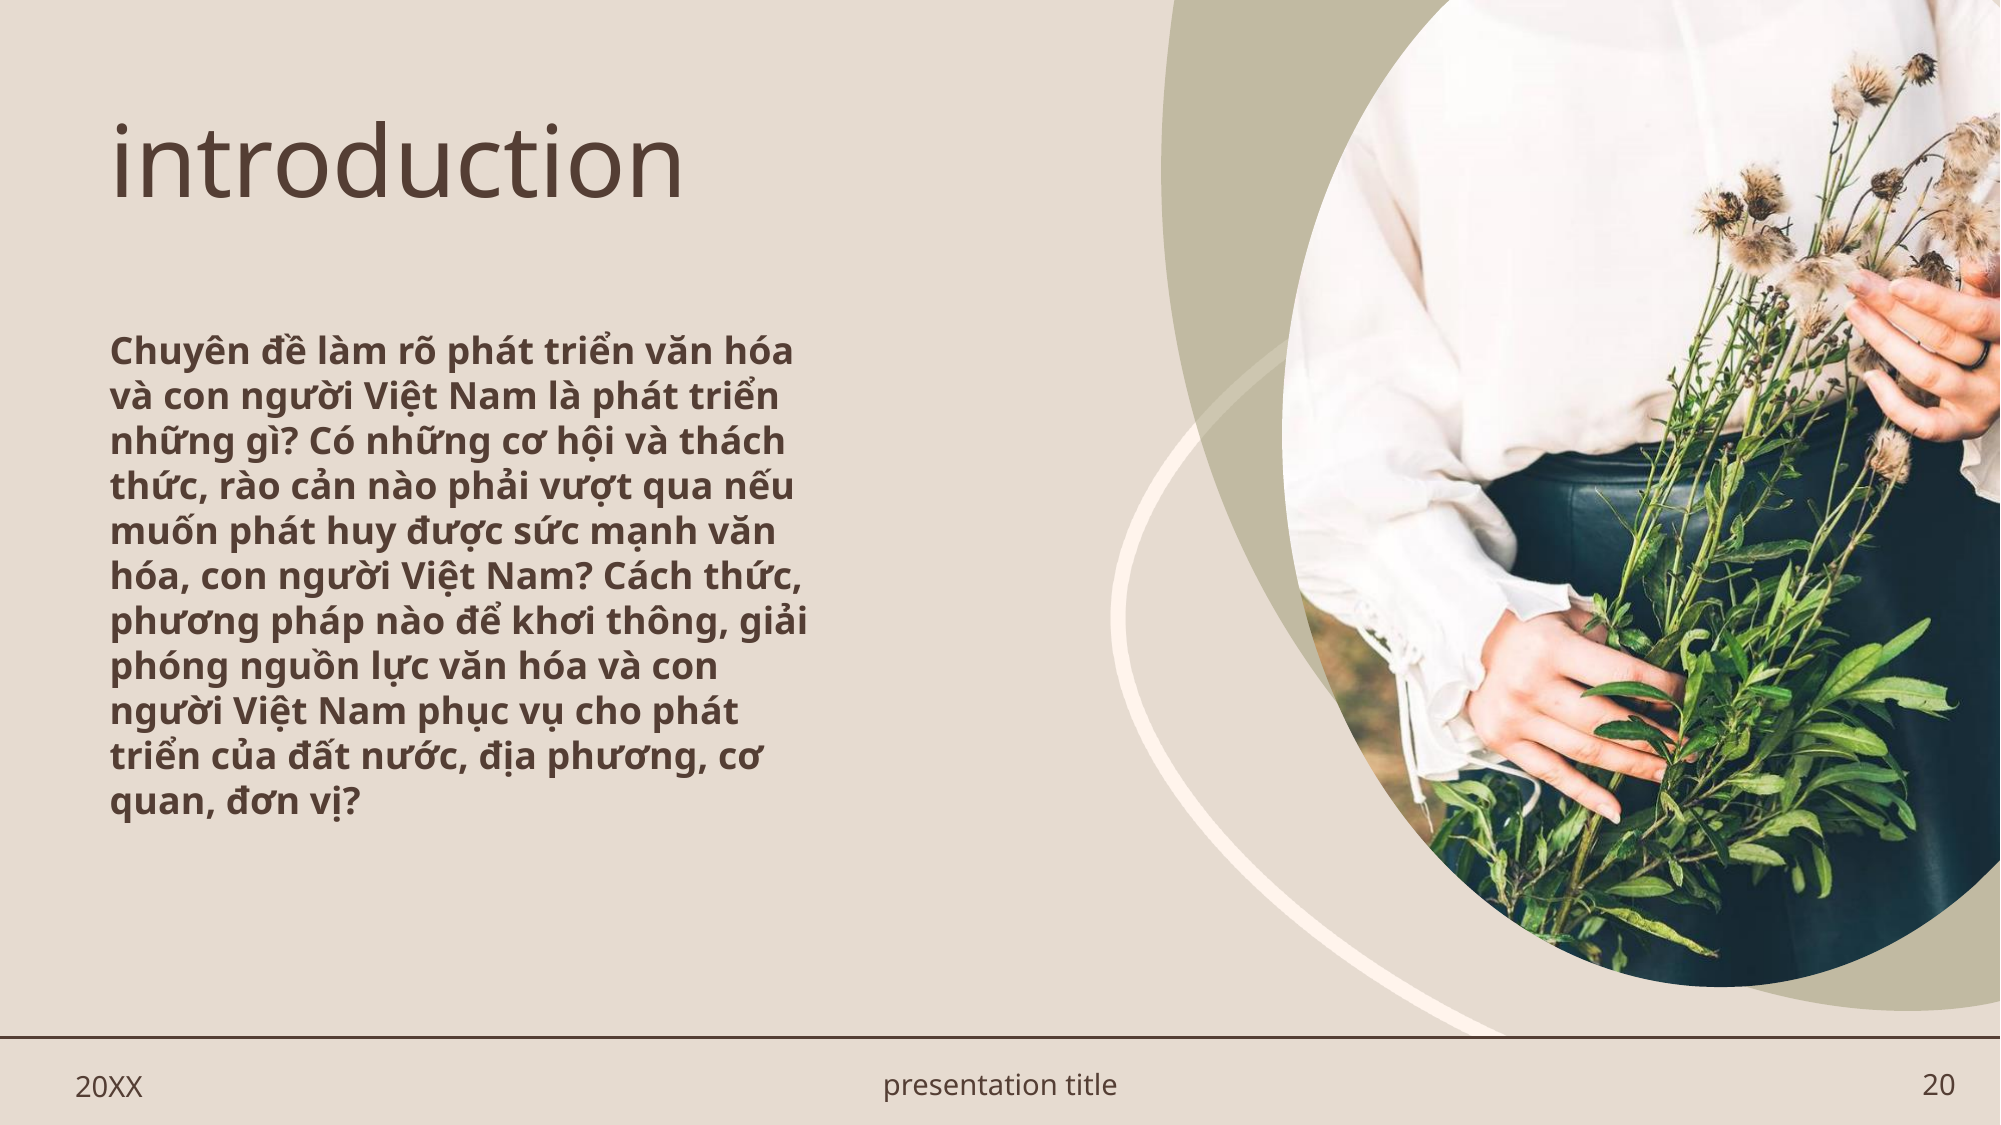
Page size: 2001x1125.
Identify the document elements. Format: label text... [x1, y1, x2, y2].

picture [1110, 0, 2000, 1036]
list Chuyên đề làm rõ phát triển văn hóa và con người Việt Nam là phát triển những gì? Có những cơ hội và thách thức, rào cản nào phải vượt qua nếu muốn phát huy được sức mạnh văn hóa, con người Việt Nam? Cách thức, phương pháp nào để khơi thông, giải phóng nguồn lực văn hóa và con người Việt Nam phục vụ cho phát triển của đất nước, địa phương, cơ quan, đơn vị? [94, 319, 845, 988]
footer presentation title [718, 1060, 1283, 1112]
slide_number 20 [1808, 1060, 1971, 1112]
slide_number 20XX [60, 1060, 222, 1112]
title introduction [94, 115, 1162, 227]
